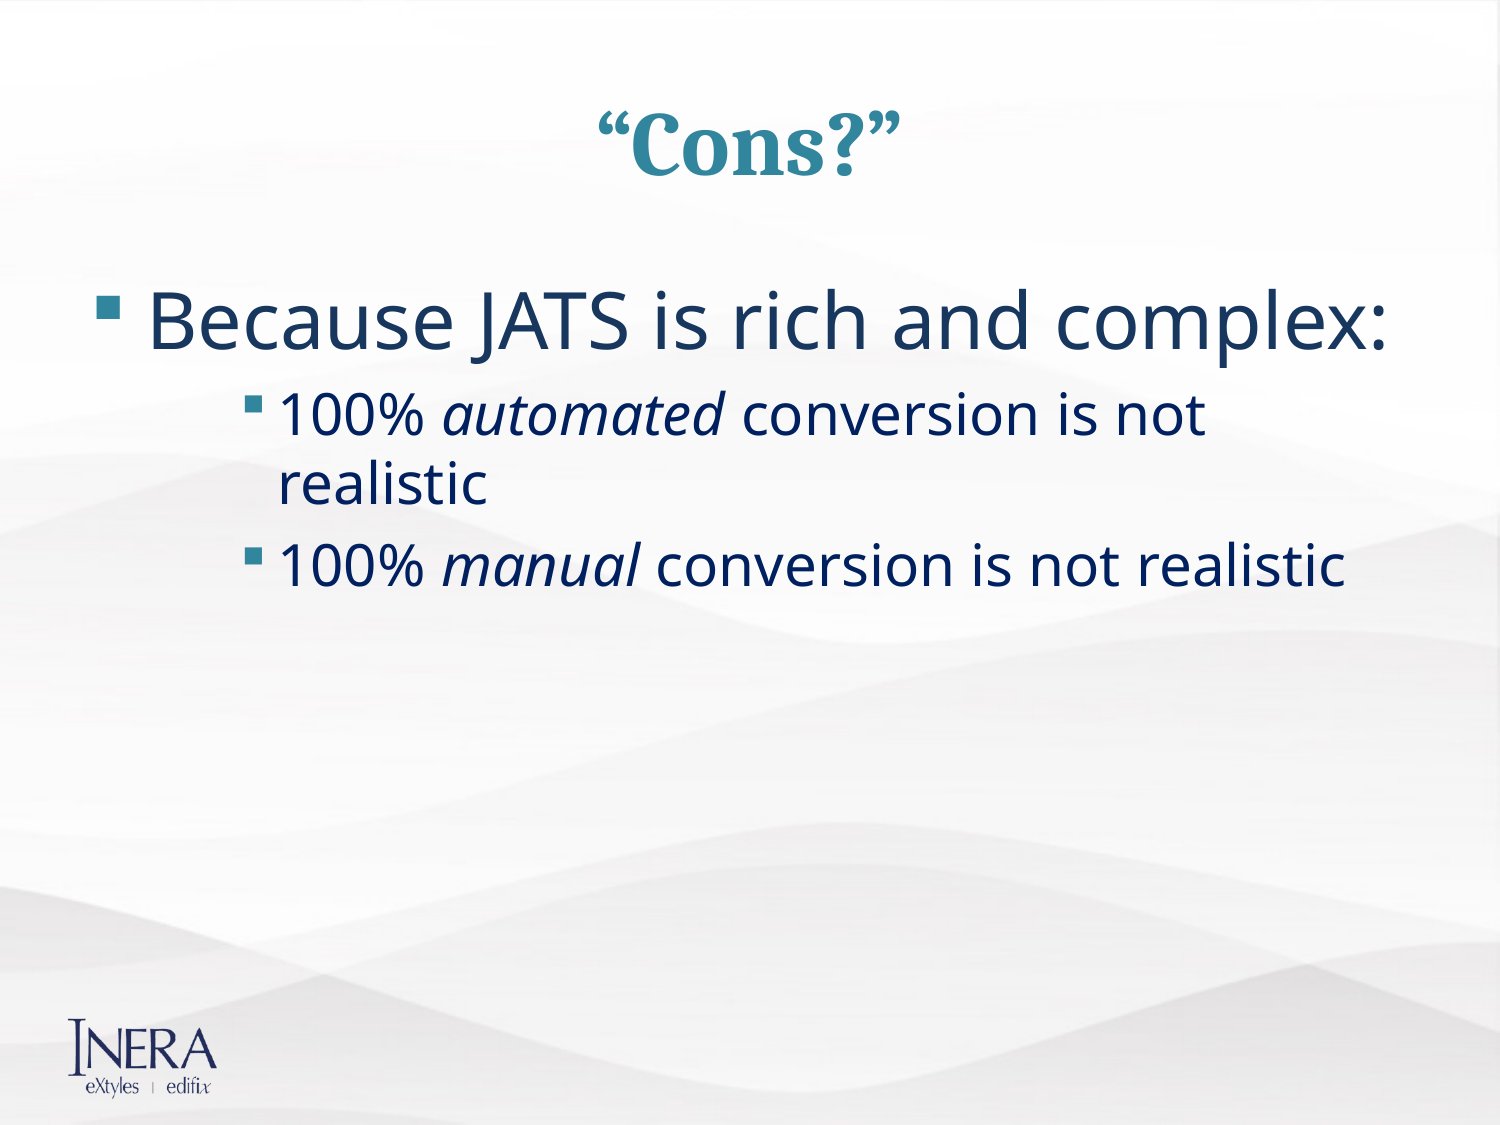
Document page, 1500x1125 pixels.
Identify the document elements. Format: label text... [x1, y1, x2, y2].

picture [0, 0, 1500, 1125]
list Because JATS is rich and complex: 100% automated conversion is not realistic 100% manual conversion is not realistic [75, 262, 1425, 1005]
title “Cons?” [75, 45, 1425, 233]
